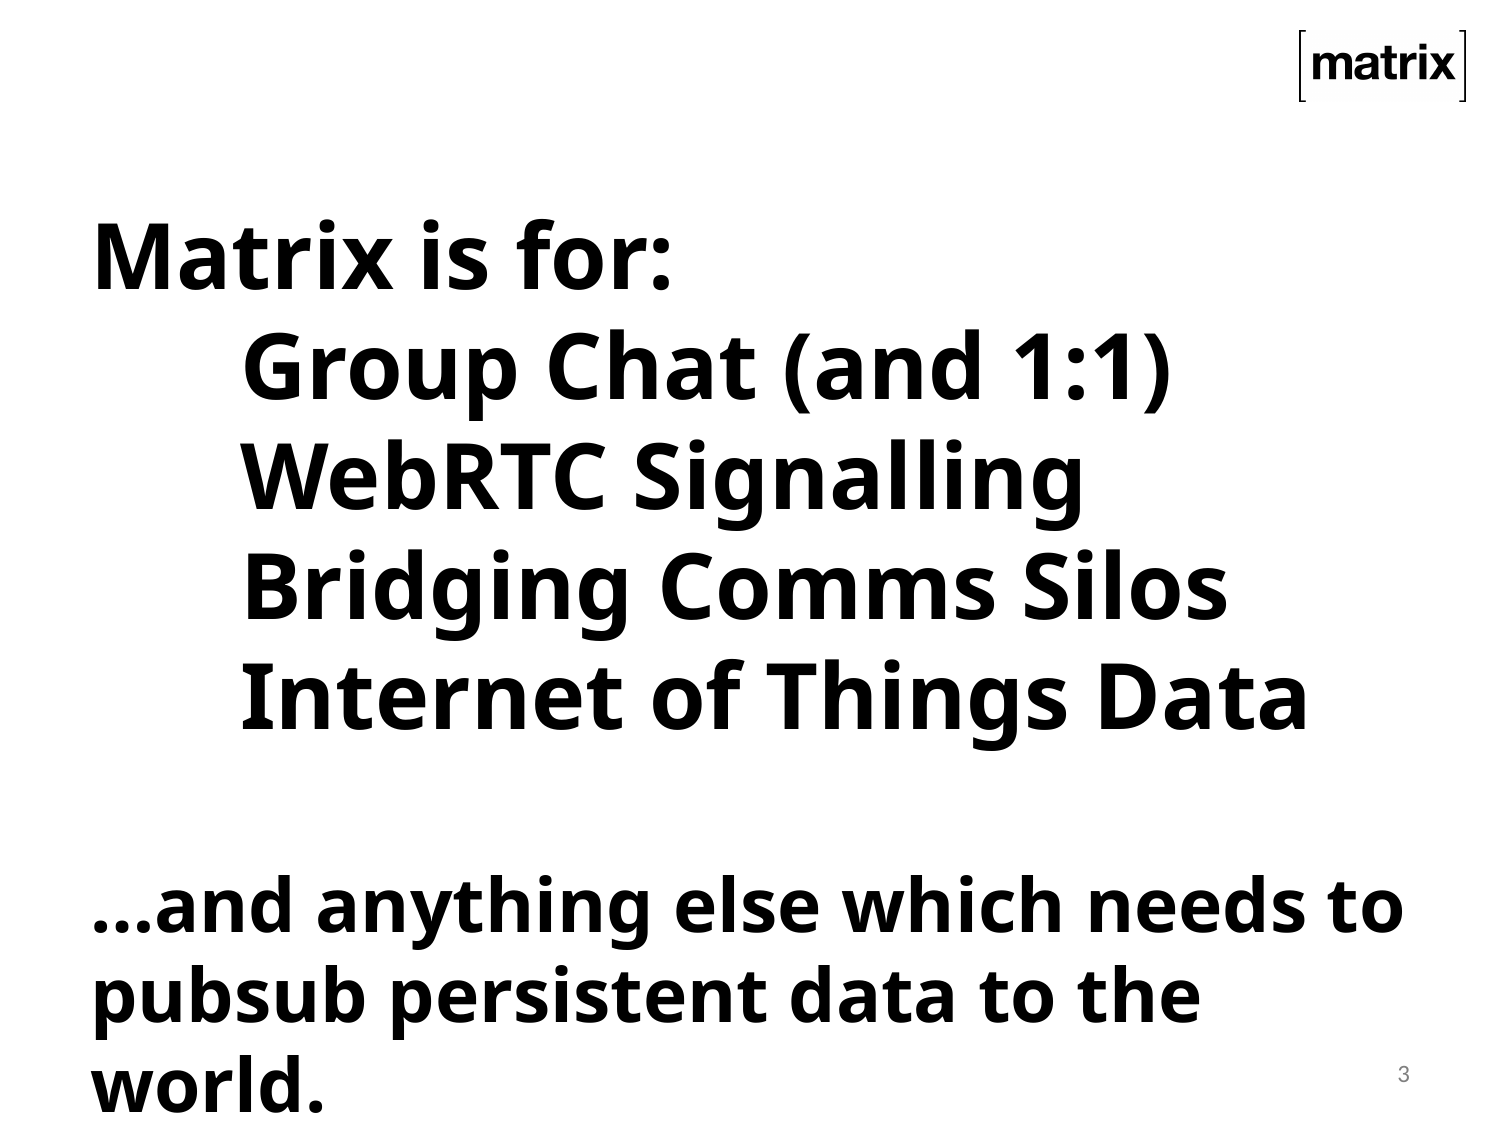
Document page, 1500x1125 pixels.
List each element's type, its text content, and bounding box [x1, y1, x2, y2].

slide_number 3 [1074, 1042, 1425, 1103]
title Matrix is for: Group Chat (and 1:1) WebRTC Signalling Bridging Comms Silos Internet of Things Data …and anything else which needs to pubsub persistent data to the world. [75, 190, 1425, 1054]
picture [1299, 30, 1466, 102]
